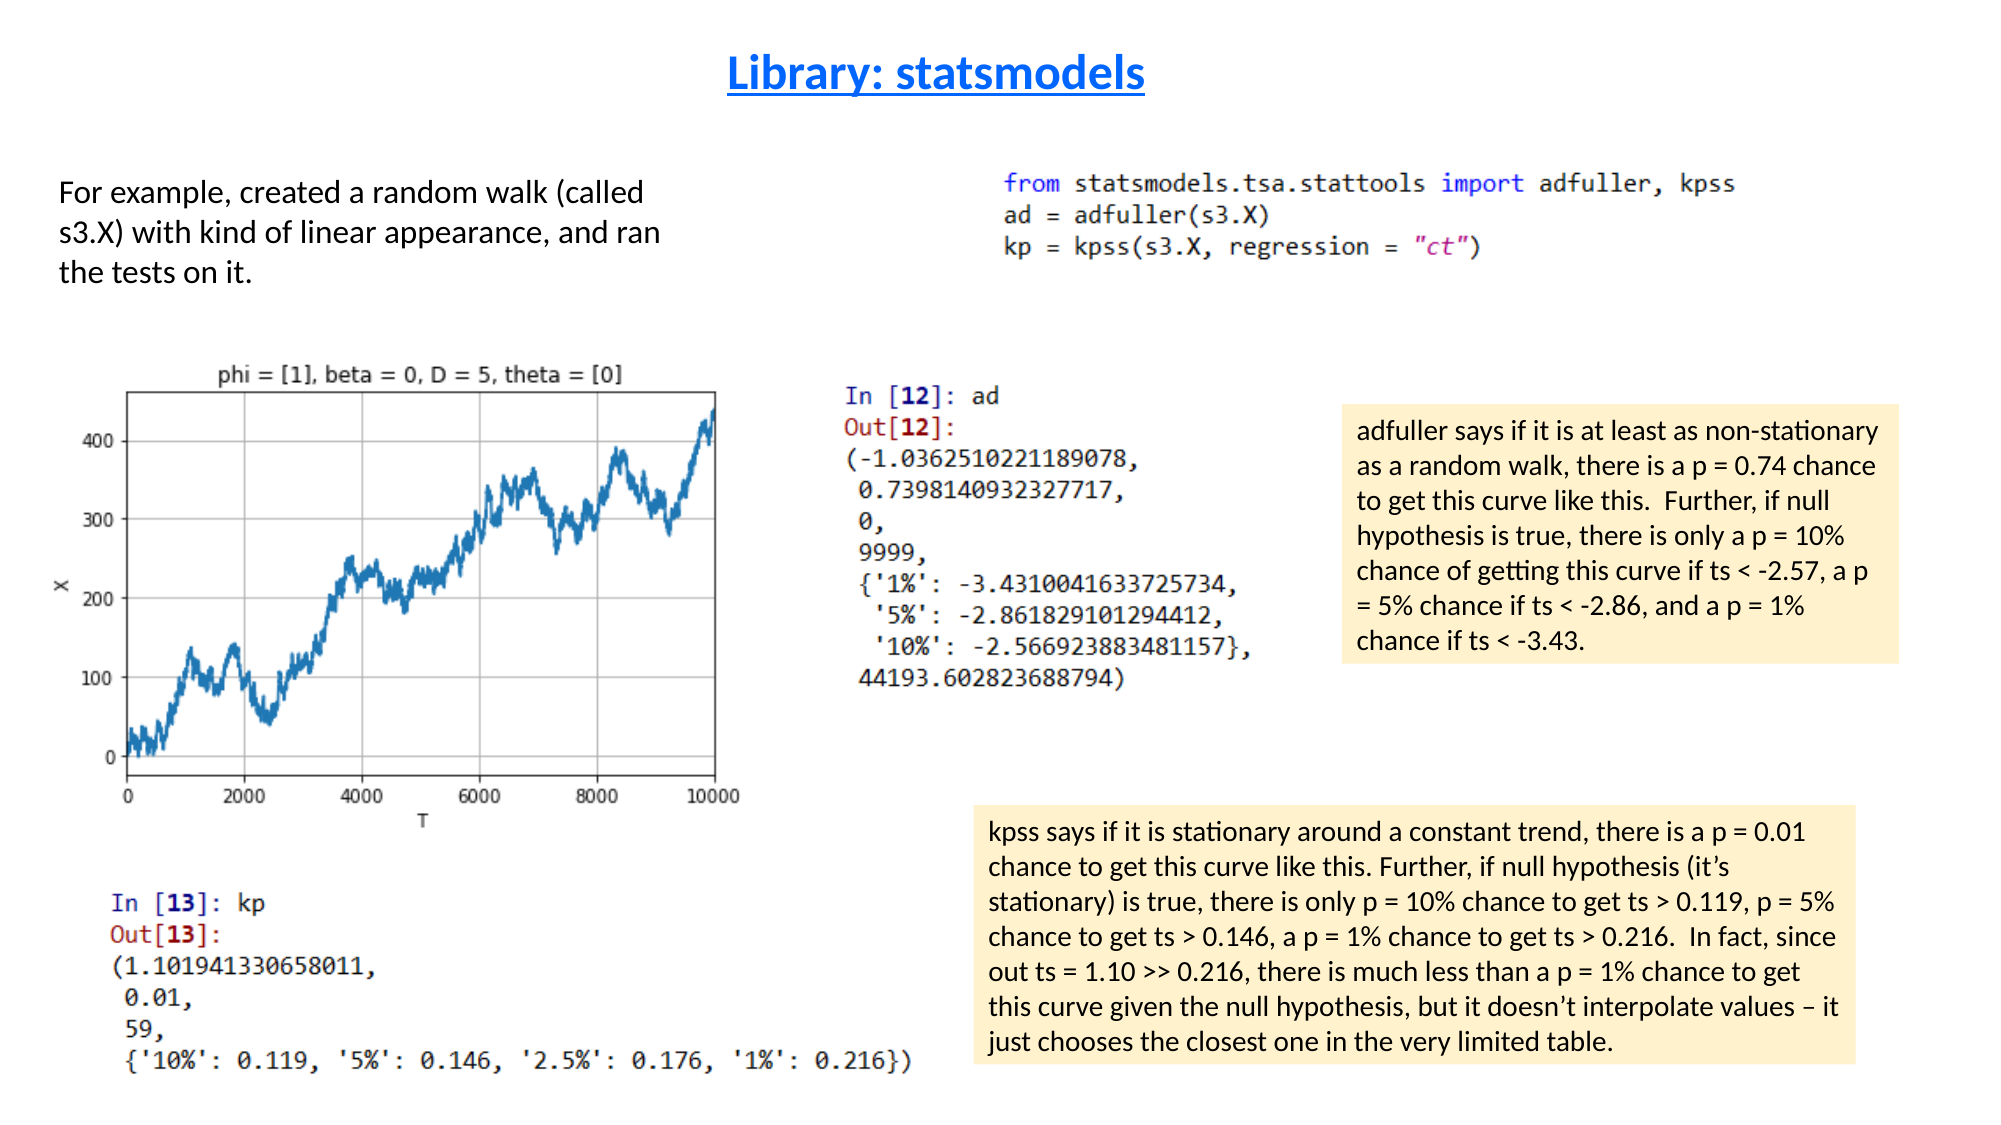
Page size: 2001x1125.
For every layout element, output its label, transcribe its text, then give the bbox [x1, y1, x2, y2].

text_box adfuller says if it is at least as non-stationary as a random walk, there is a p = 0.74 chance to get this curve like this. Further, if null hypothesis is true, there is only a p = 10% chance of getting this curve if ts < -2.57, a p = 5% chance if ts < -2.86, and a p = 1% chance if ts < -3.43. [1341, 404, 1899, 664]
picture [44, 353, 755, 842]
picture [840, 373, 1257, 699]
text_box For example, created a random walk (called s3.X) with kind of linear appearance, and ran the tests on it. [44, 162, 711, 298]
picture [106, 880, 917, 1088]
picture [999, 162, 1755, 266]
text_box kpss says if it is stationary around a constant trend, there is a p = 0.01 chance to get this curve like this. Further, if null hypothesis (it’s stationary) is true, there is only p = 10% chance to get ts > 0.119, p = 5% chance to get ts > 0.146, a p = 1% chance to get ts > 0.216. In fact, since out ts = 1.10 >> 0.216, there is much less than a p = 1% chance to get this curve given the null hypothesis, but it doesn’t interpolate values – it just chooses the closest one in the very limited table. [973, 805, 1856, 1065]
text_box Library: statsmodels [712, 32, 1161, 108]
